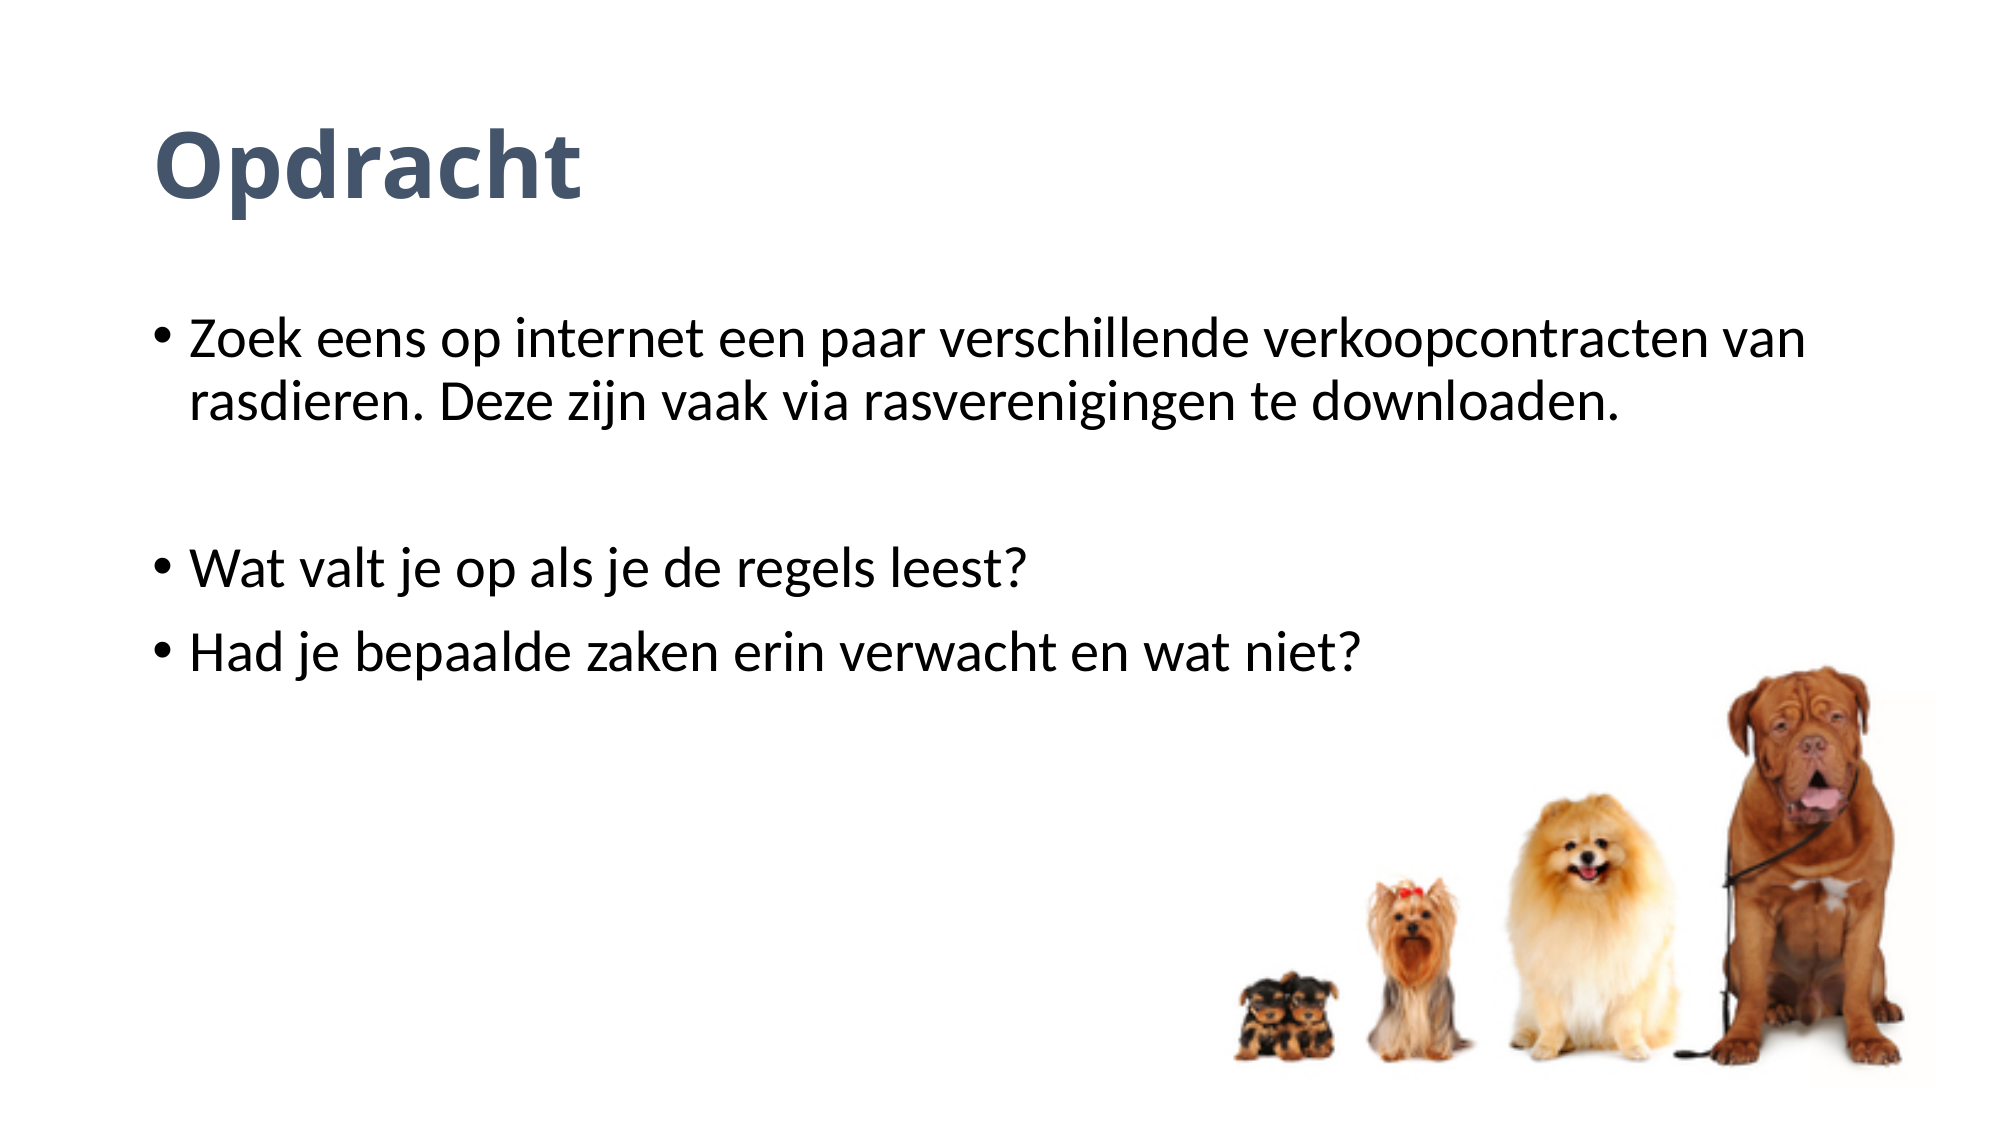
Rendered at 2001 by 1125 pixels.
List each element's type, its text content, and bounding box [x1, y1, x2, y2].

list Zoek eens op internet een paar verschillende verkoopcontracten van rasdieren. Deze zijn vaak via rasverenigingen te downloaden. Wat valt je op als je de regels leest? Had je bepaalde zaken erin verwacht en wat niet? [137, 299, 1863, 1014]
picture [1199, 608, 1937, 1088]
title Opdracht [137, 59, 1863, 278]
